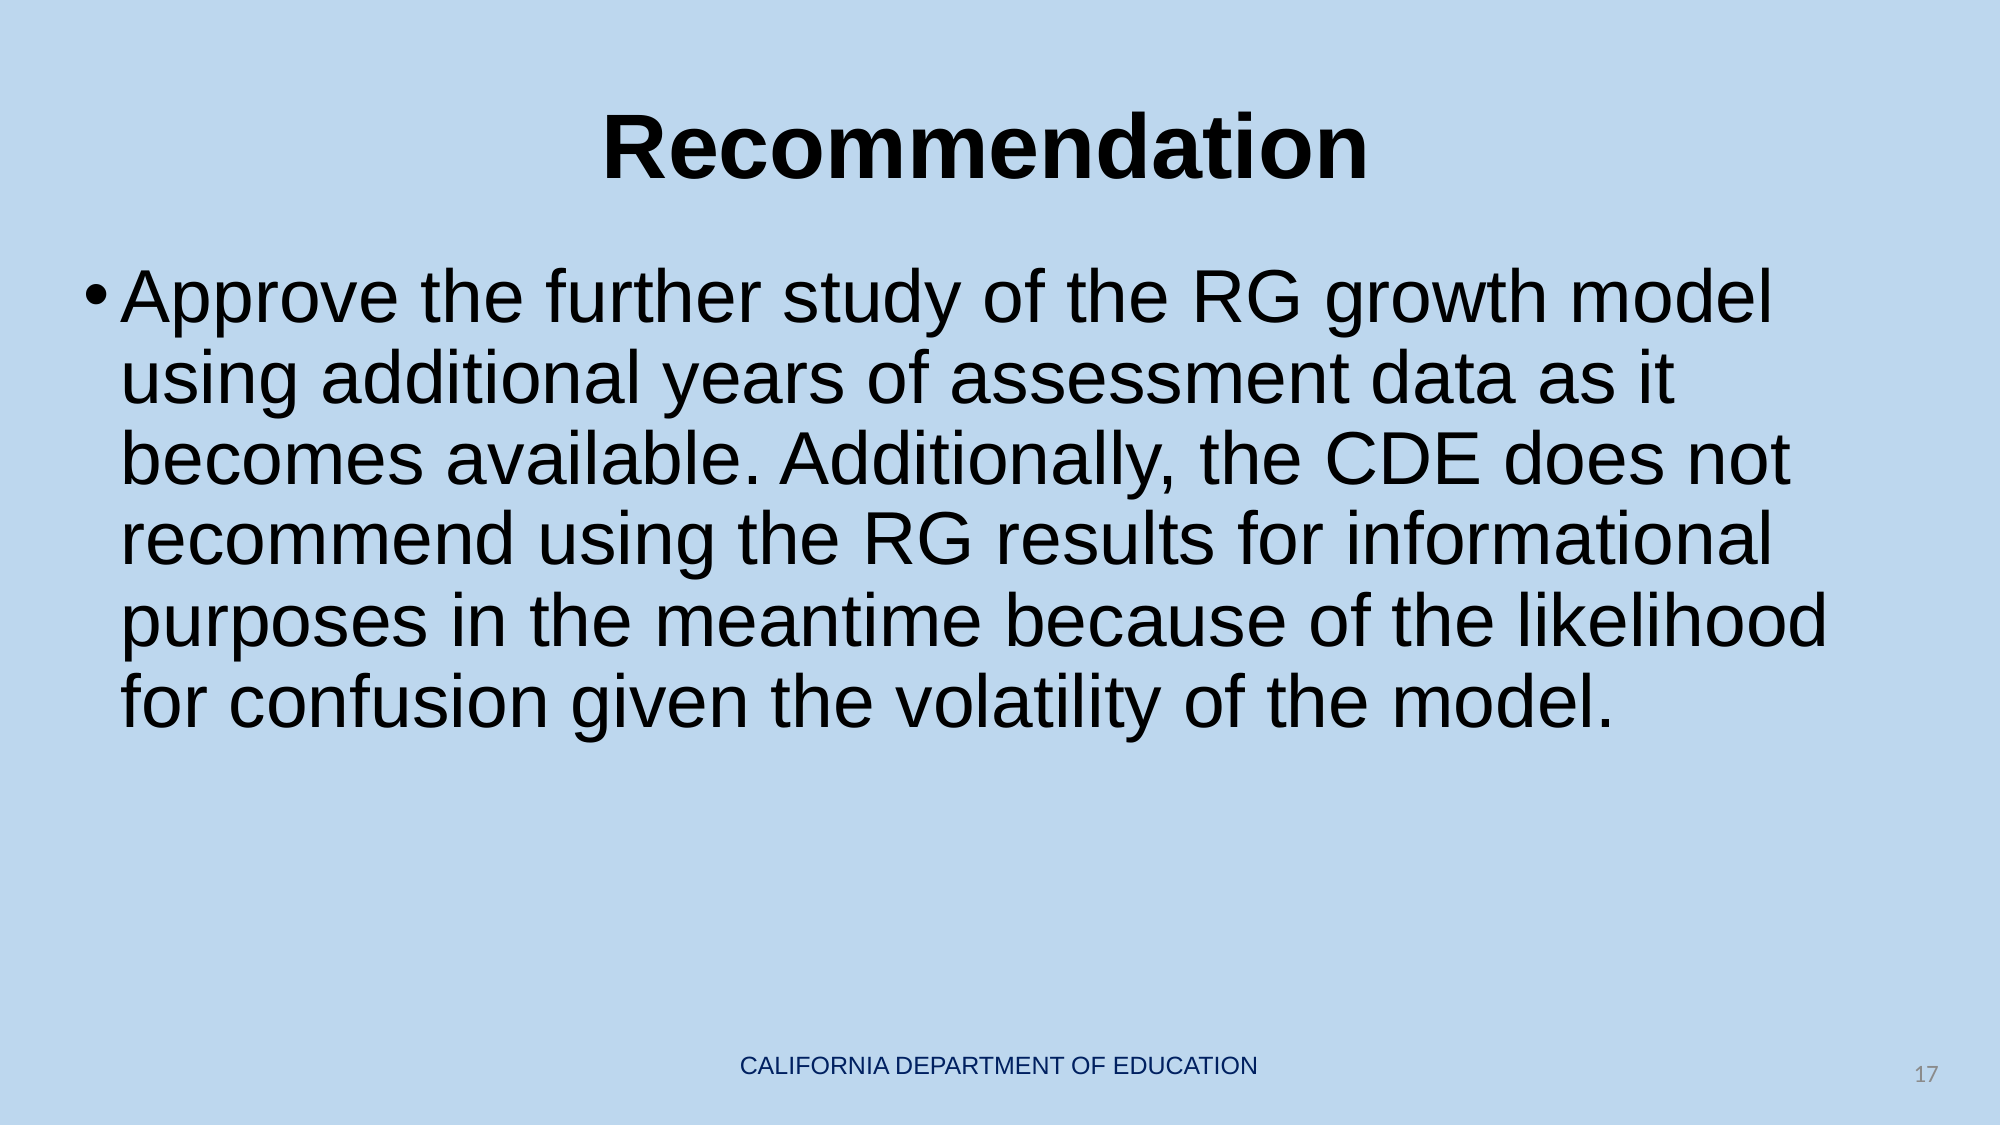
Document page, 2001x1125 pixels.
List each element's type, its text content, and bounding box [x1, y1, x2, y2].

title Recommendation [68, 27, 1931, 249]
slide_number 17 [1504, 1042, 1954, 1103]
list Approve the further study of the RG growth model using additional years of assessment data as it becomes available. Additionally, the CDE does not recommend using the RG results for informational purposes in the meantime because of the likelihood for confusion given the volatility of the model. [68, 249, 1931, 1043]
